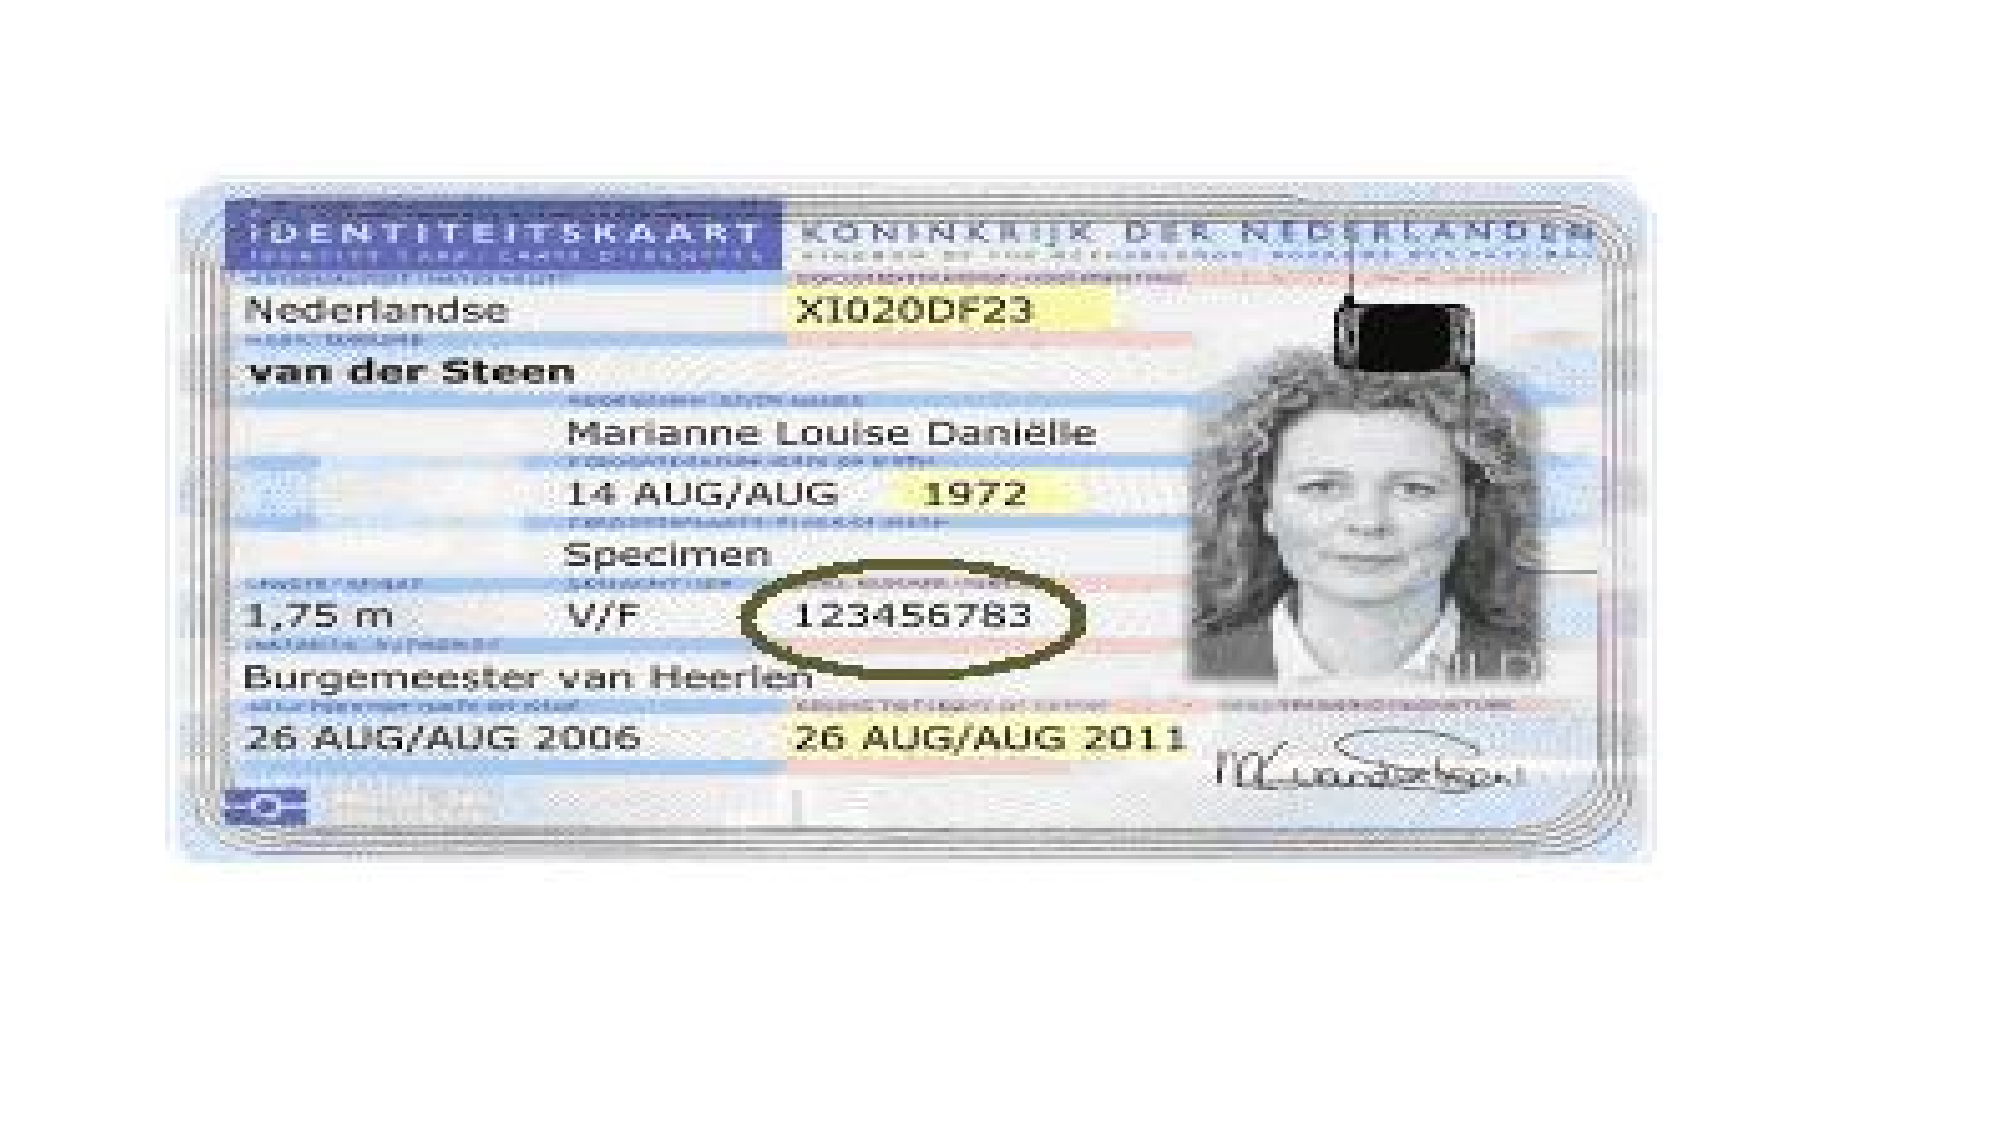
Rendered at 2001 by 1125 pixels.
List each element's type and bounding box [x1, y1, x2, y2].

picture [165, 160, 1663, 882]
